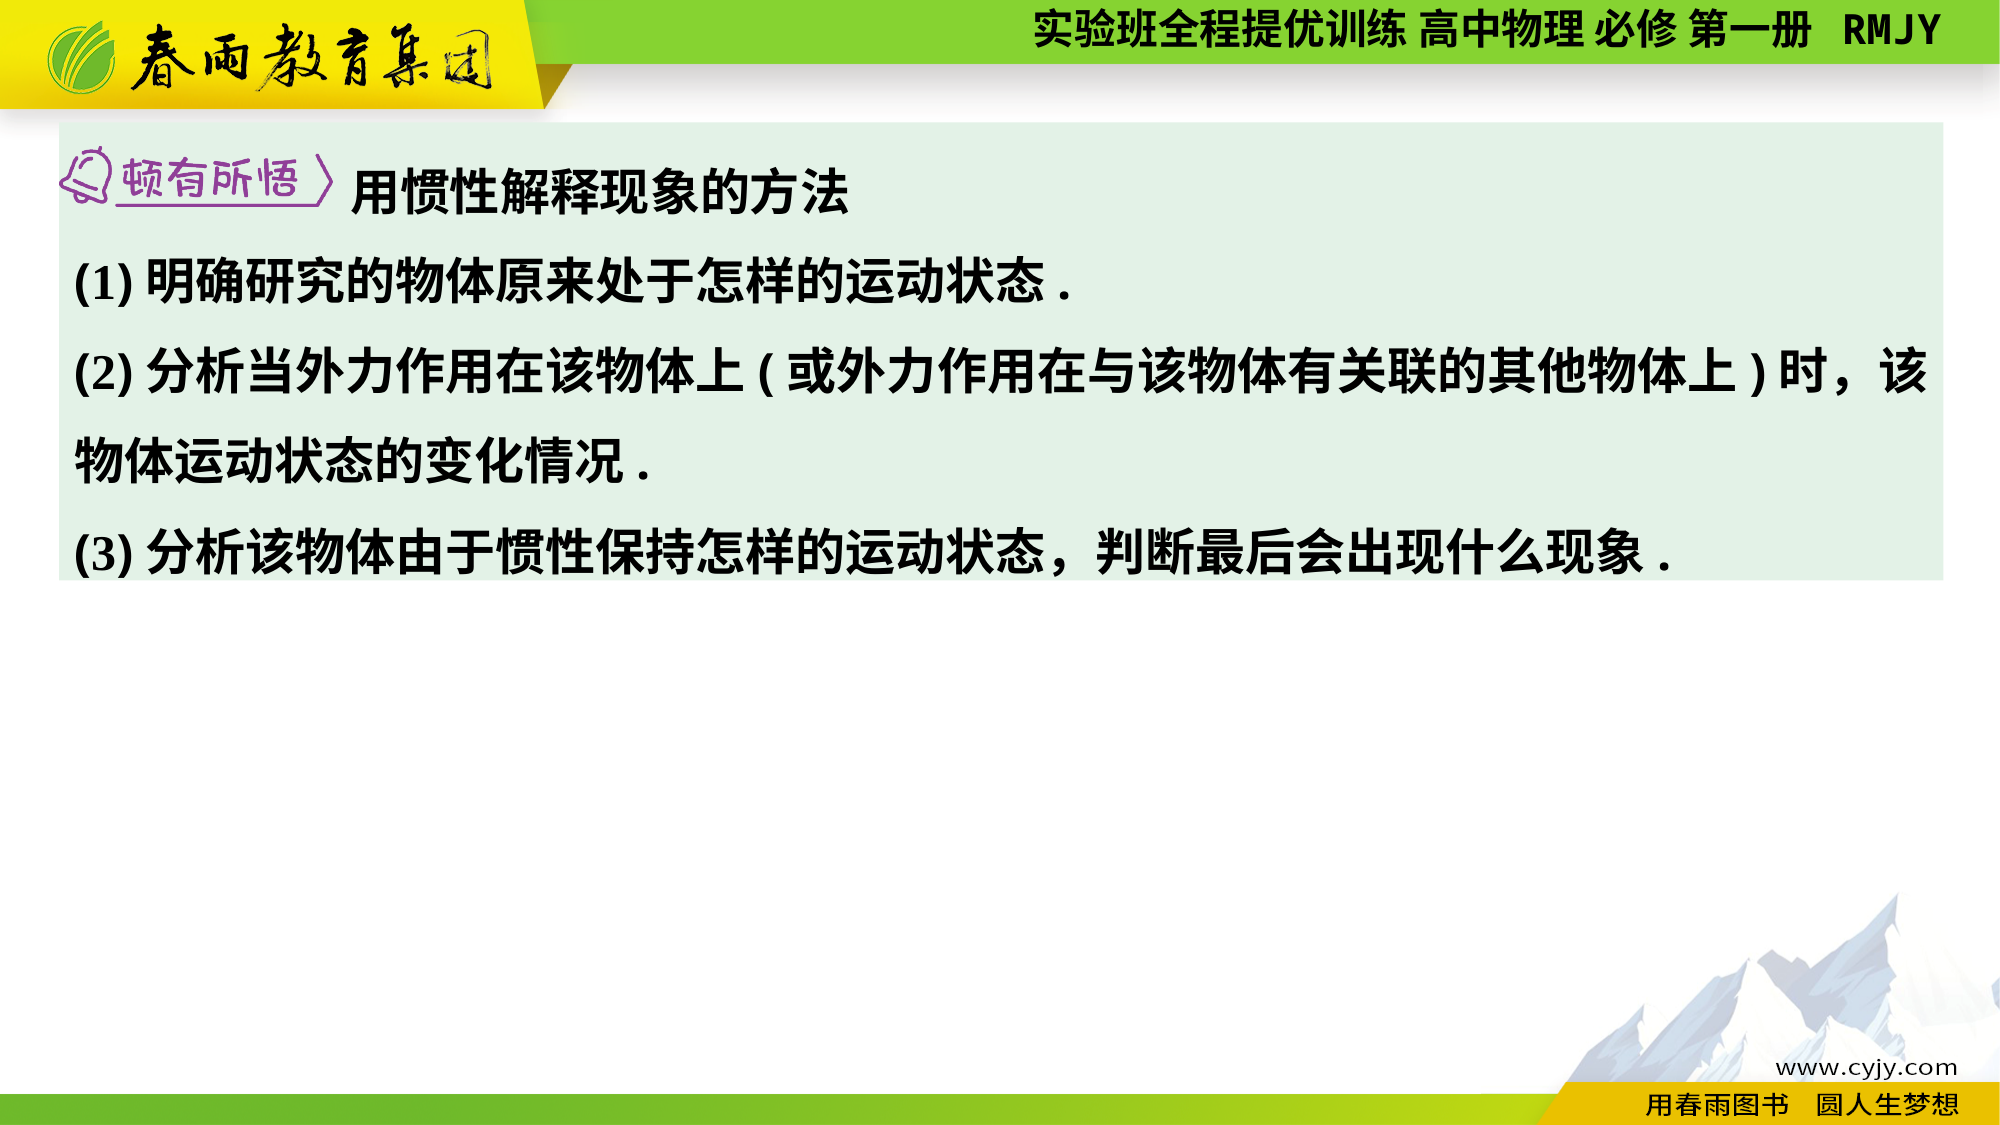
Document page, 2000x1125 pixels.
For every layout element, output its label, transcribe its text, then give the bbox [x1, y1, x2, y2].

picture [0, 0, 2000, 1125]
list 用惯性解释现象的方法 (1)明确研究的物体原来处于怎样的运动状态. (2)分析当外力作用在该物体上(或外力作用在与该物体有关联的其他物体上)时，该物体运动状态的变化情况. (3)分析该物体由于惯性保持怎样的运动状态，判断最后会出现什么现象. [59, 122, 1944, 581]
